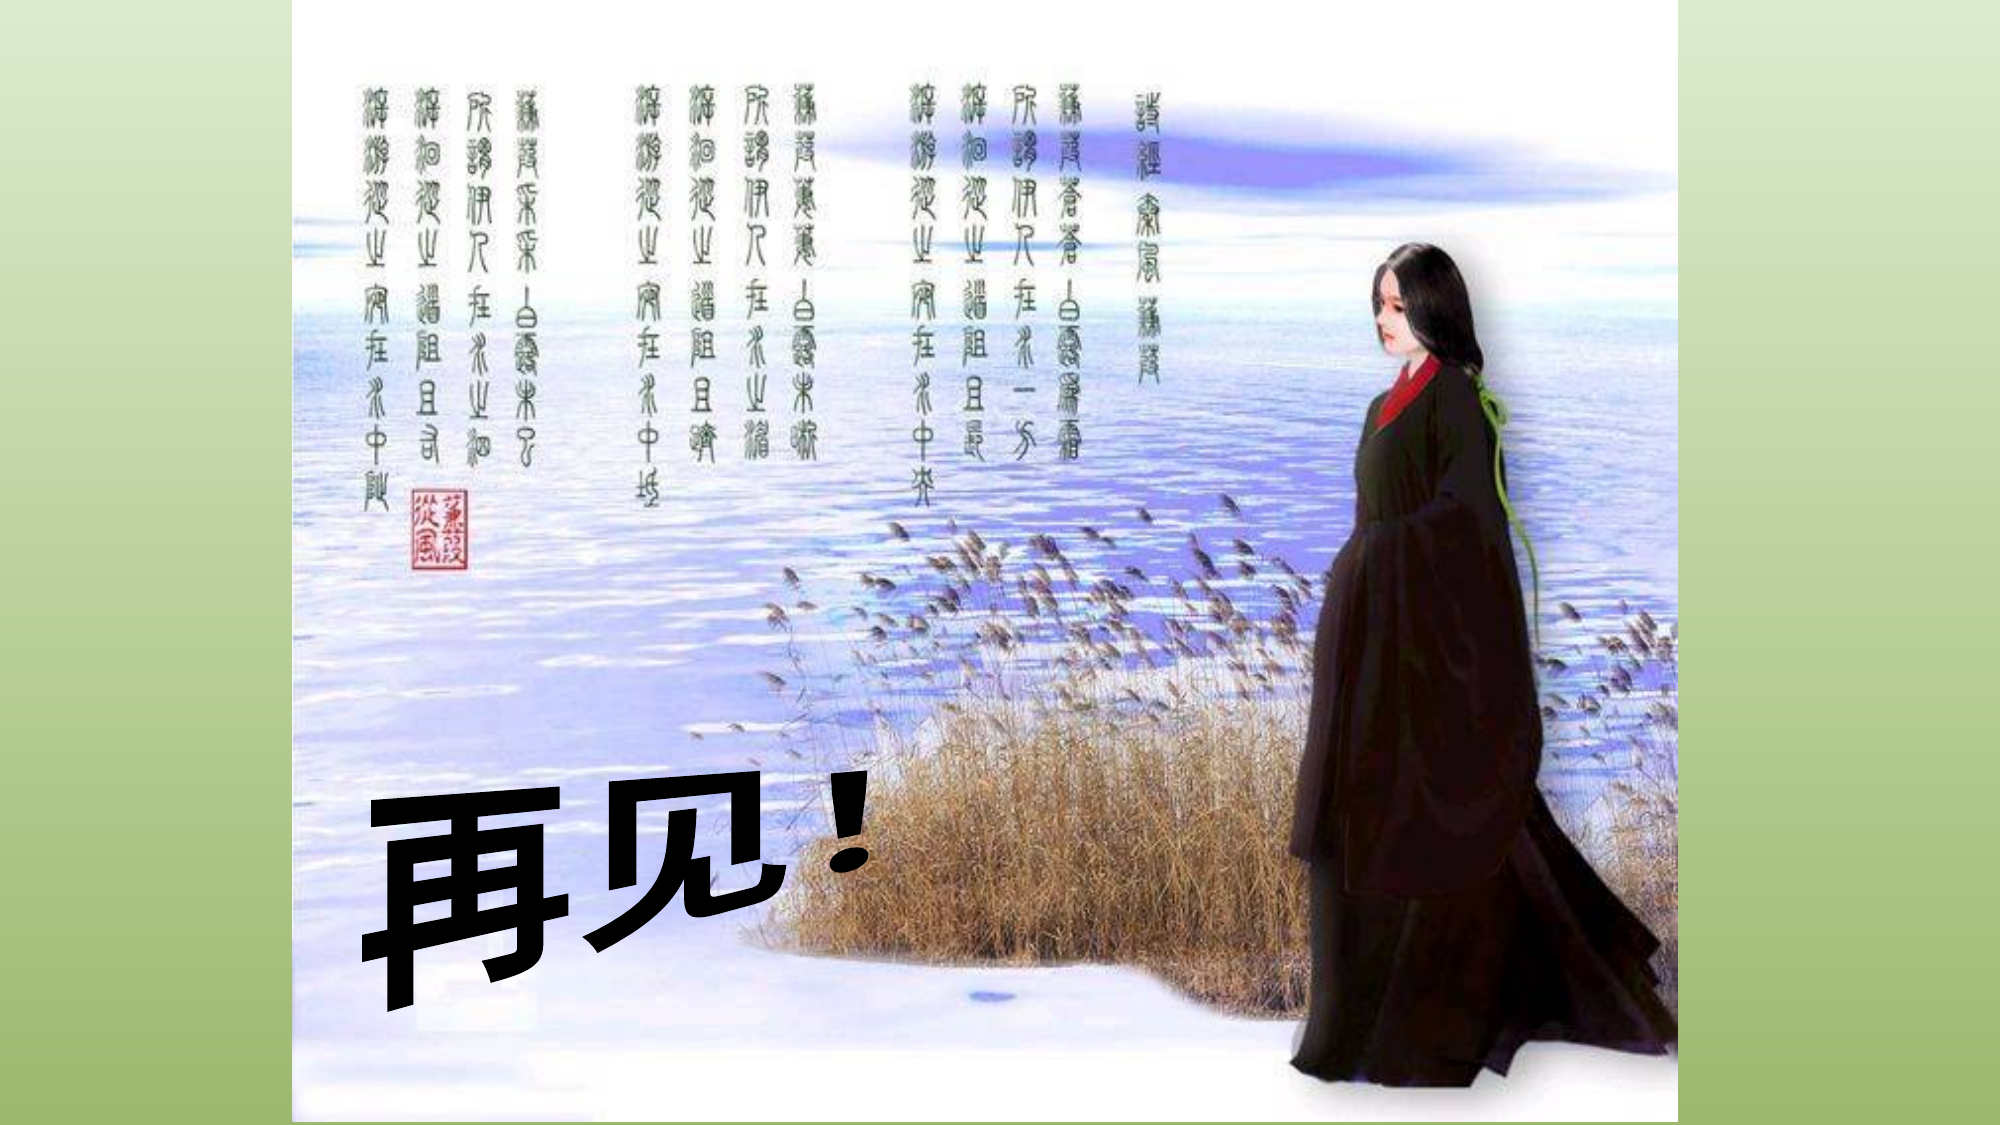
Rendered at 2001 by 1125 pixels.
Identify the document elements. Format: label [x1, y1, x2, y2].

picture [292, 0, 1678, 1122]
